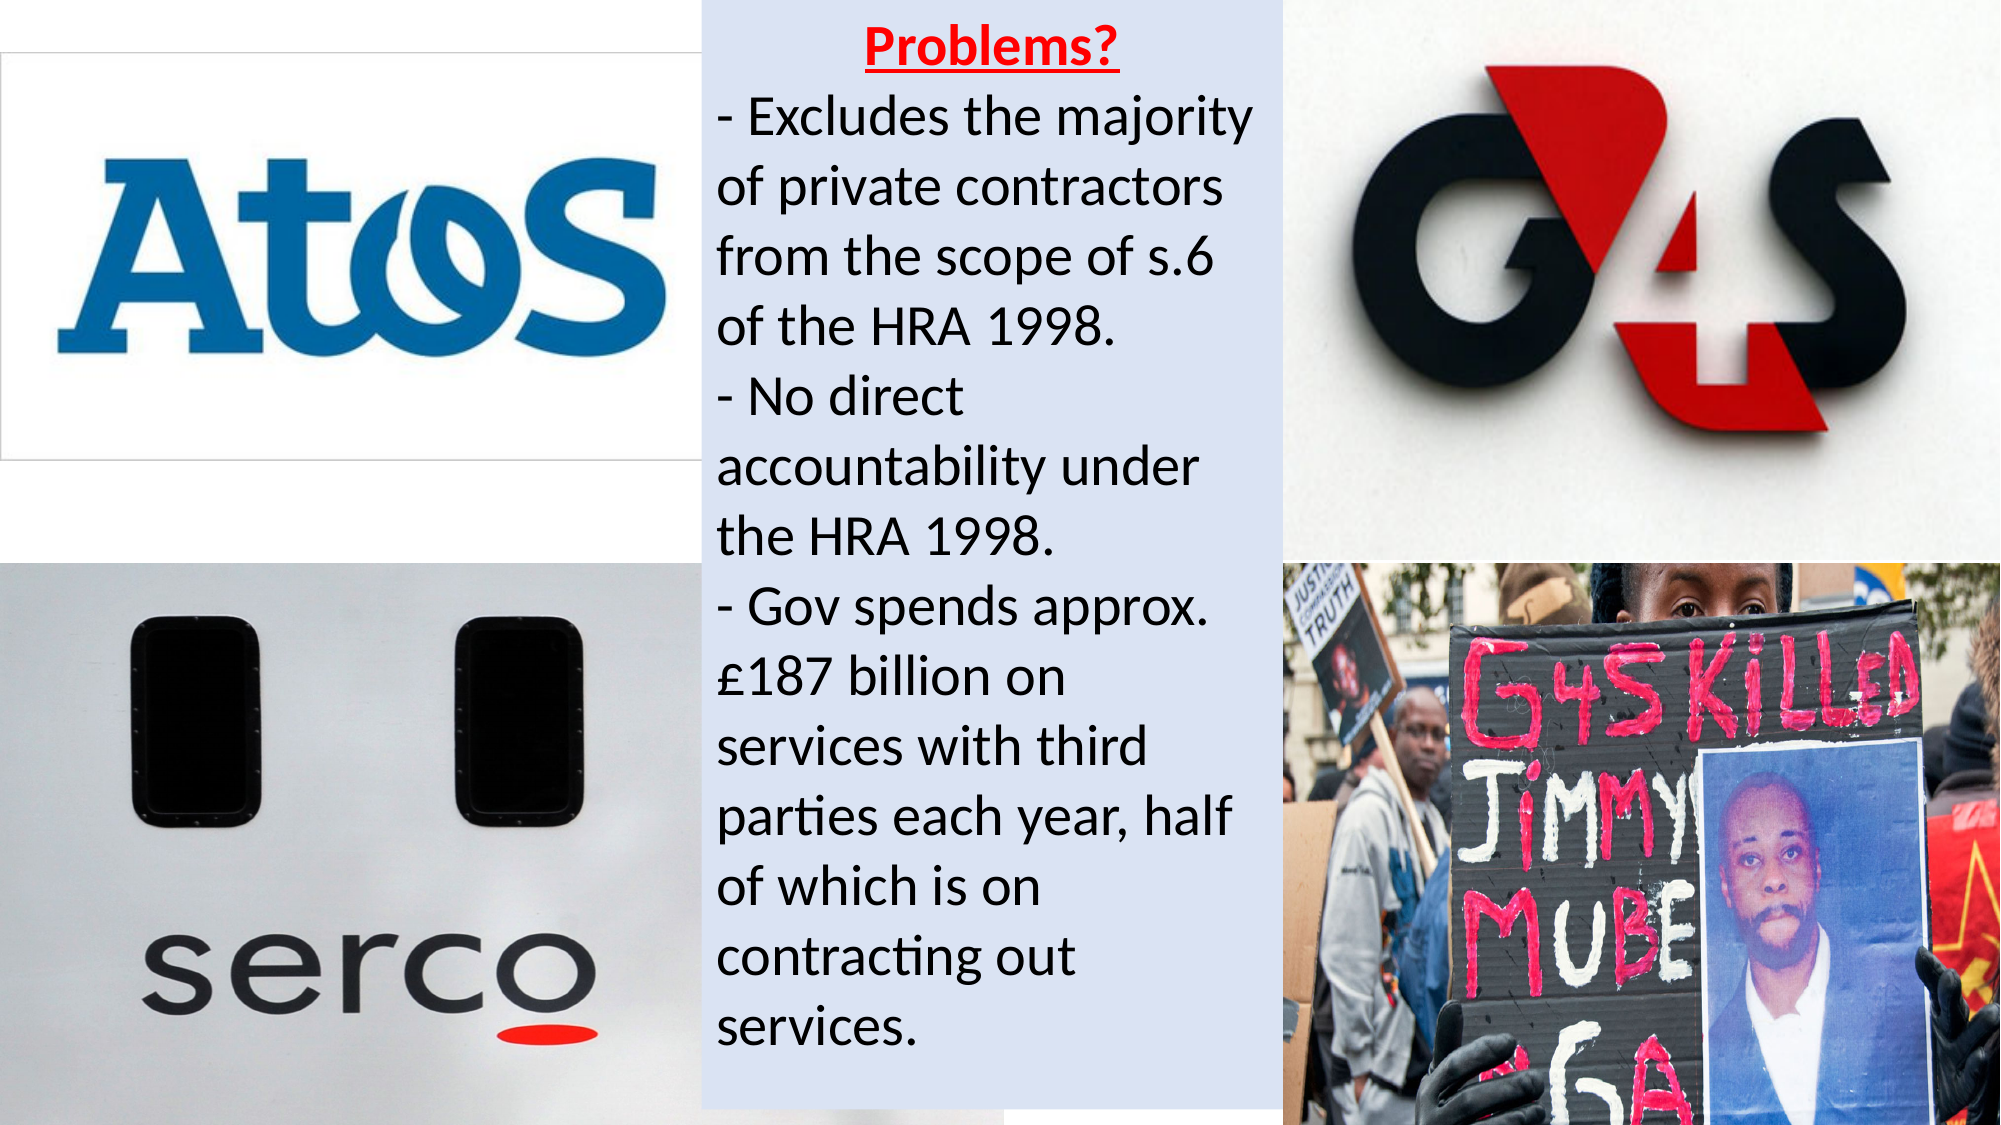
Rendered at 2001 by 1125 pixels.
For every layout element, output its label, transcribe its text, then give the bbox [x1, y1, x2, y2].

picture [1245, 0, 2000, 560]
picture [0, 52, 725, 461]
picture [0, 563, 1004, 1125]
picture [1282, 563, 2000, 1125]
text_box Problems? - Excludes the majority of private contractors from the scope of s.6 of the HRA 1998. - No direct accountability under the HRA 1998. - Gov spends approx. £187 billion on services with third parties each year, half of which is on contracting out services. [701, 0, 1283, 1110]
